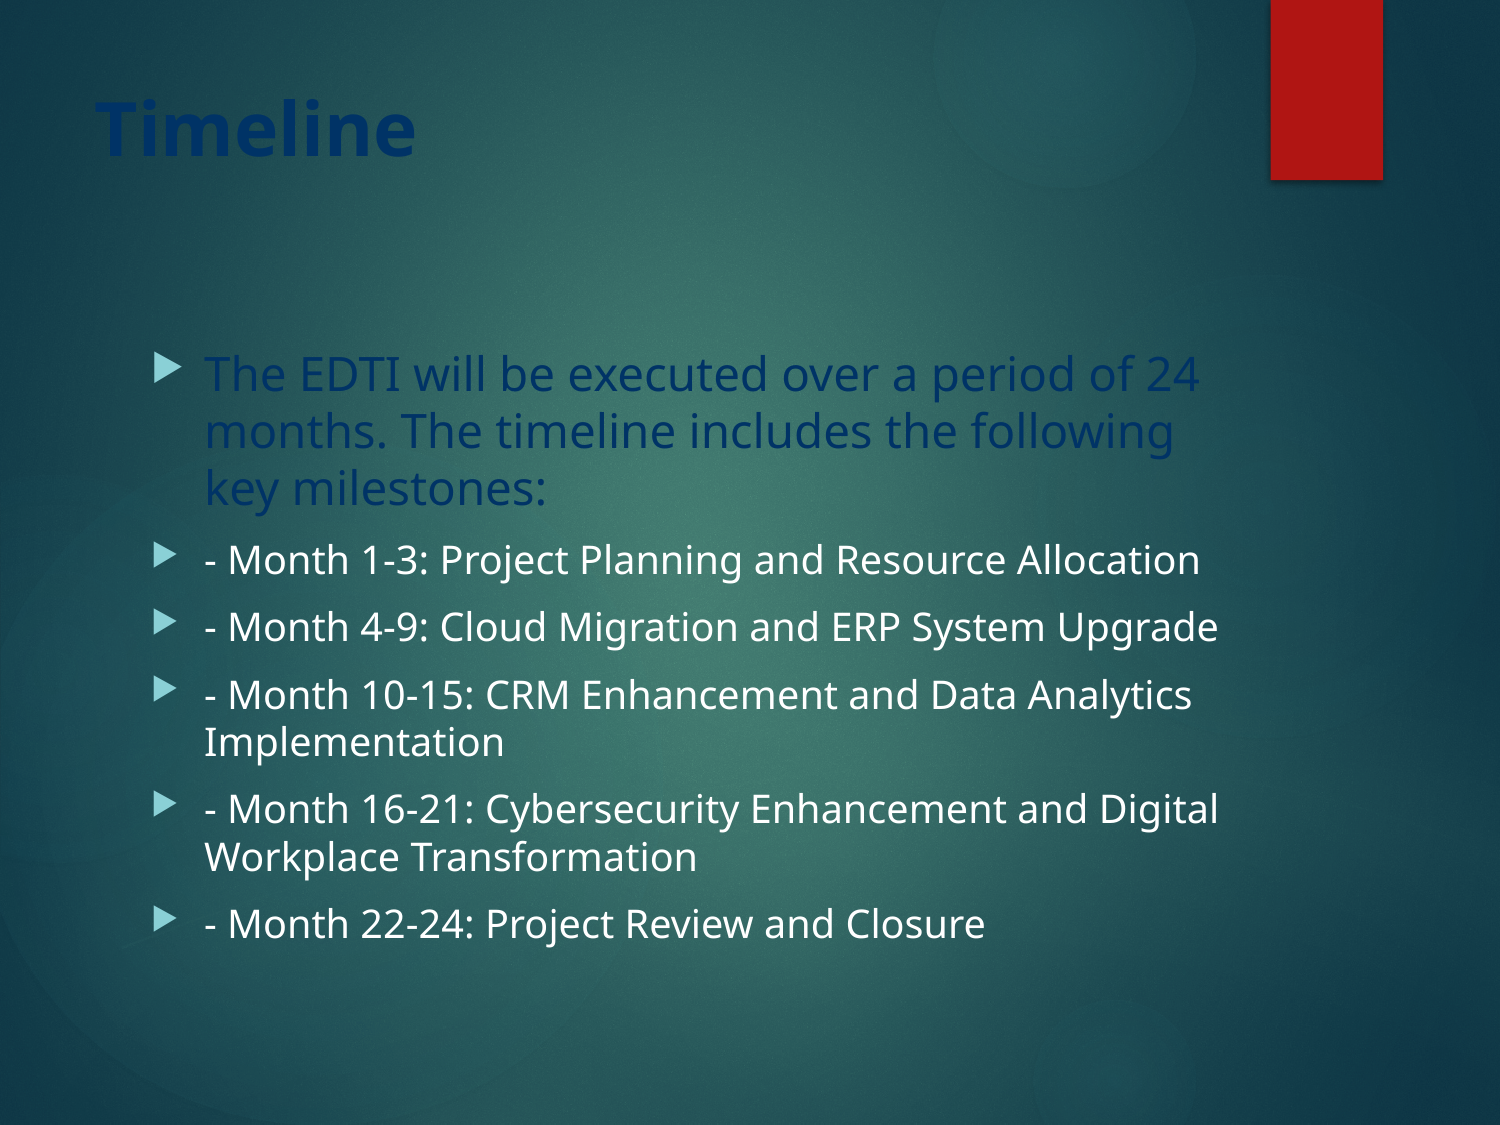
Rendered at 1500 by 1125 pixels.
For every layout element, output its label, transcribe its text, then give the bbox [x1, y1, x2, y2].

list The EDTI will be executed over a period of 24 months. The timeline includes the following key milestones: - Month 1-3: Project Planning and Resource Allocation - Month 4-9: Cloud Migration and ERP System Upgrade - Month 10-15: CRM Enhancement and Data Analytics Implementation - Month 16-21: Cybersecurity Enhancement and Digital Workplace Transformation - Month 22-24: Project Review and Closure [135, 336, 1237, 1025]
title Timeline [79, 74, 1237, 304]
